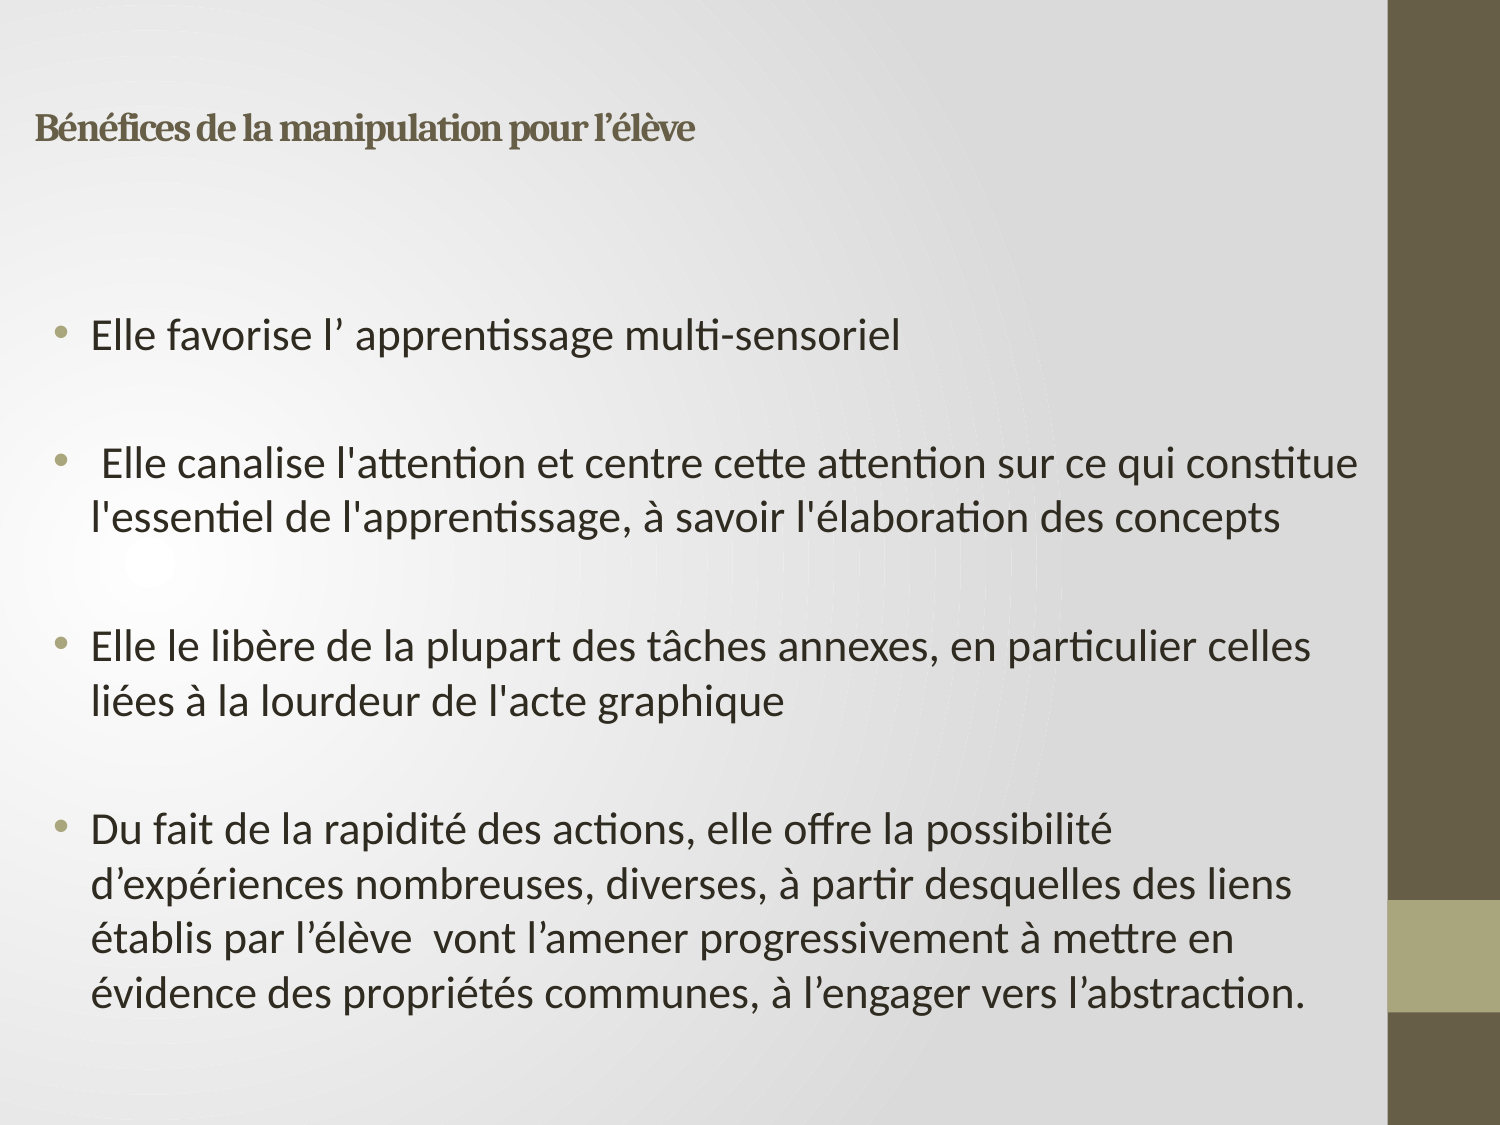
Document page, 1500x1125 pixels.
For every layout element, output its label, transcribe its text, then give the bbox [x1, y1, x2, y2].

title Bénéfices de la manipulation pour l’élève [19, 45, 1387, 159]
list Elle favorise l’ apprentissage multi-sensoriel Elle canalise l'attention et centre cette attention sur ce qui constitue l'essentiel de l'apprentissage, à savoir l'élaboration des concepts Elle le libère de la plupart des tâches annexes, en particulier celles liées à la lourdeur de l'acte graphique Du fait de la rapidité des actions, elle offre la possibilité d’expériences nombreuses, diverses, à partir desquelles des liens établis par l’élève vont l’amener progressivement à mettre en évidence des propriétés communes, à l’engager vers l’abstraction. [19, 232, 1387, 1100]
